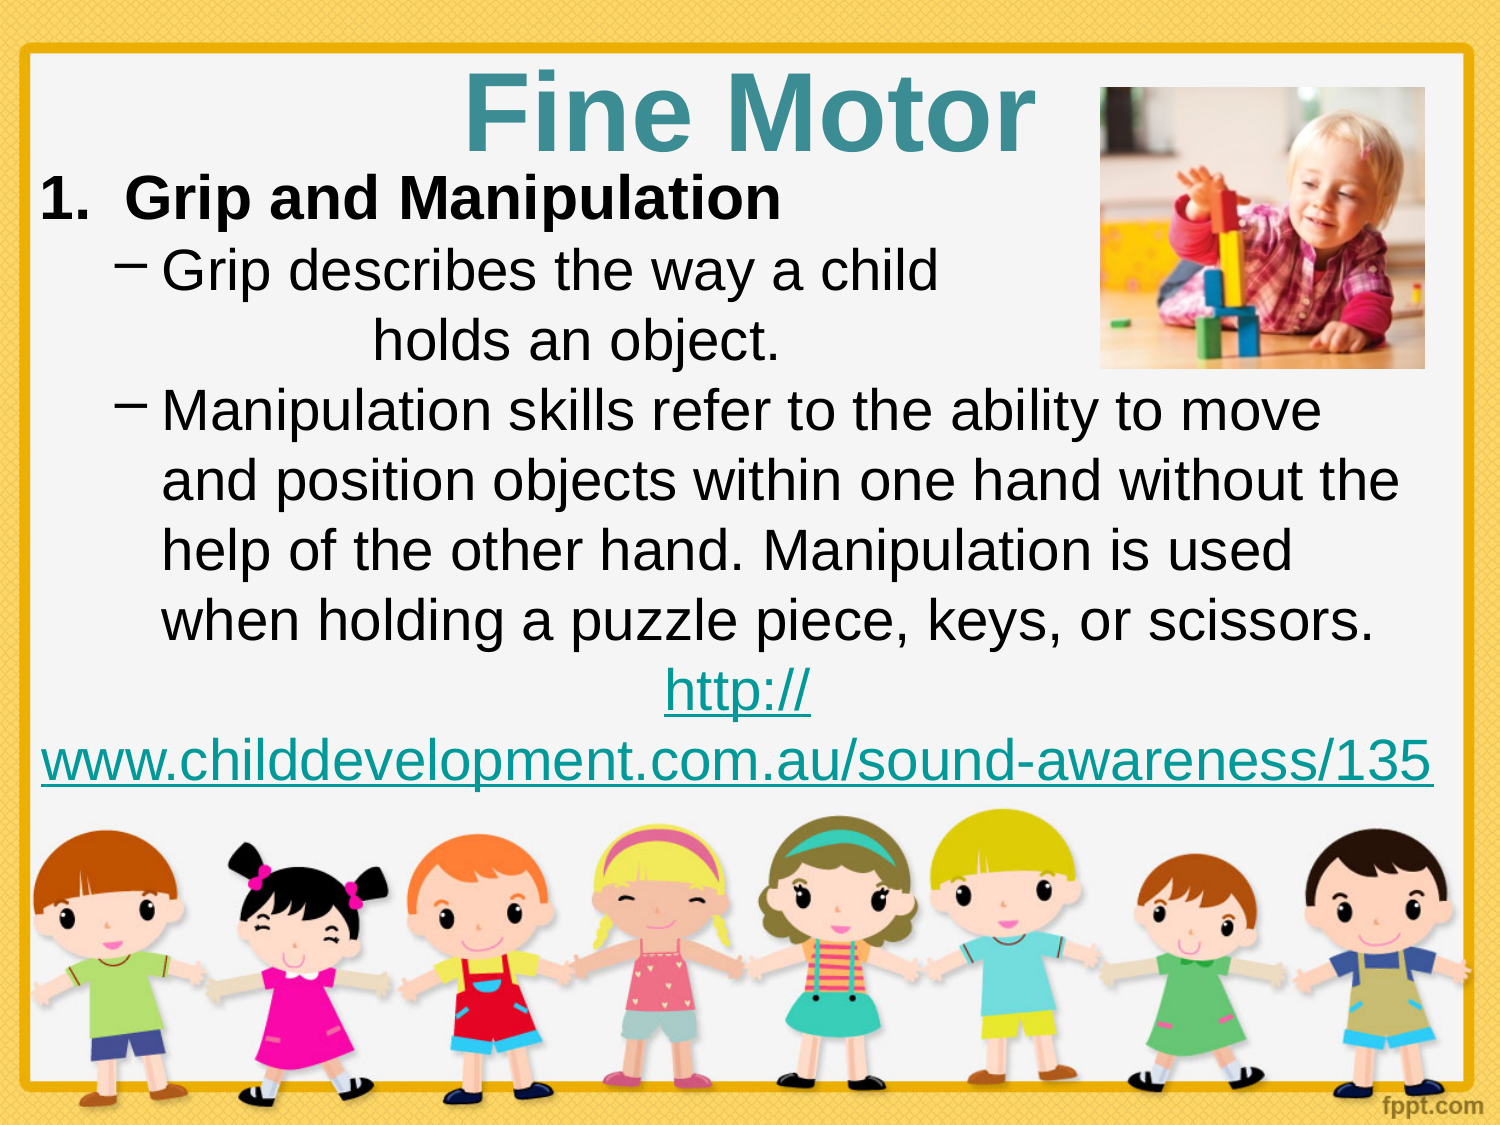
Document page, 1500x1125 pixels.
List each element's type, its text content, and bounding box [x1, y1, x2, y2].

picture [0, 0, 1500, 1125]
title Fine Motor [75, 12, 1425, 149]
list Grip and Manipulation Grip describes the way a child holds an object. Manipulation skills refer to the ability to move and position objects within one hand without the help of the other hand. Manipulation is used when holding a puzzle piece, keys, or scissors. http://www.childdevelopment.com.au/sound-awareness/135 [24, 149, 1450, 893]
